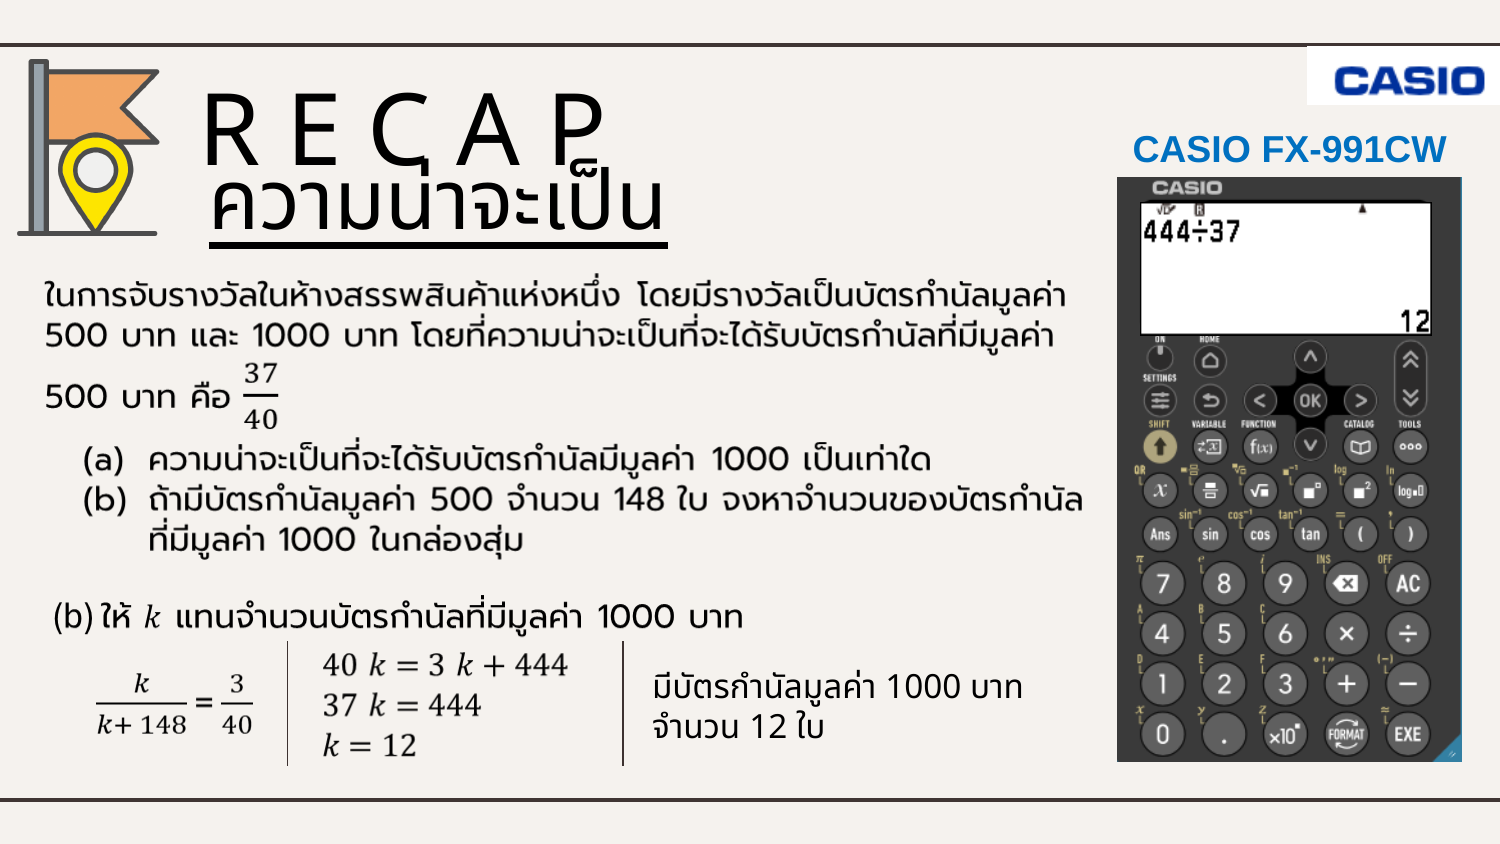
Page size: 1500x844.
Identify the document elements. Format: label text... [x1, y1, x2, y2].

picture [1307, 46, 1500, 105]
picture [1117, 177, 1462, 762]
text_box [307, 636, 638, 773]
text_box [25, 581, 1096, 828]
text_box มีบัตรกำนัลมูลค่า 1000 บาท จำนวน 12 ใบ [637, 657, 1112, 753]
text_box R E C A P [183, 0, 769, 171]
picture [0, 59, 177, 237]
text_box CASIO FX-991CW [1117, 117, 1496, 178]
text_box ความน่าจะเป็น [181, 131, 750, 226]
text_box [14, 255, 1112, 584]
